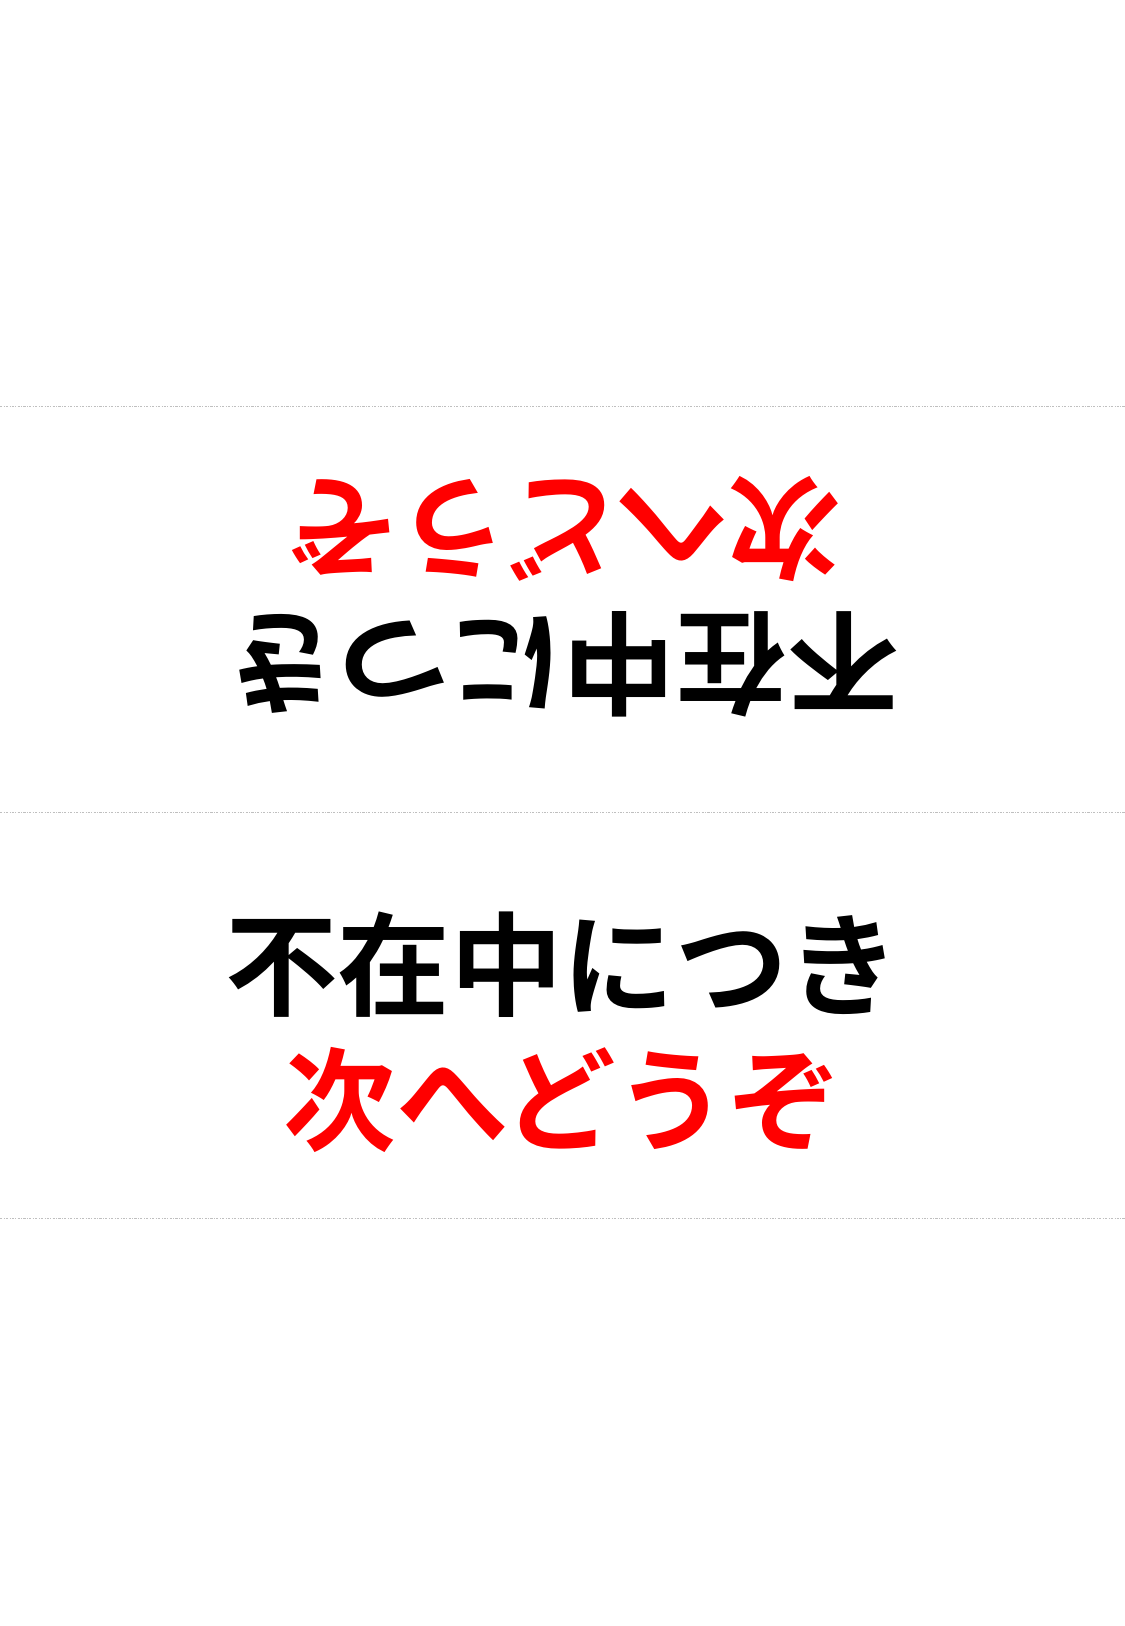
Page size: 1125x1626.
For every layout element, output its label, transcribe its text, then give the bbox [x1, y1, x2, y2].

text_box 不在中につき 次へどうぞ [210, 456, 915, 741]
text_box 不在中につき 次へどうぞ [210, 887, 915, 1173]
